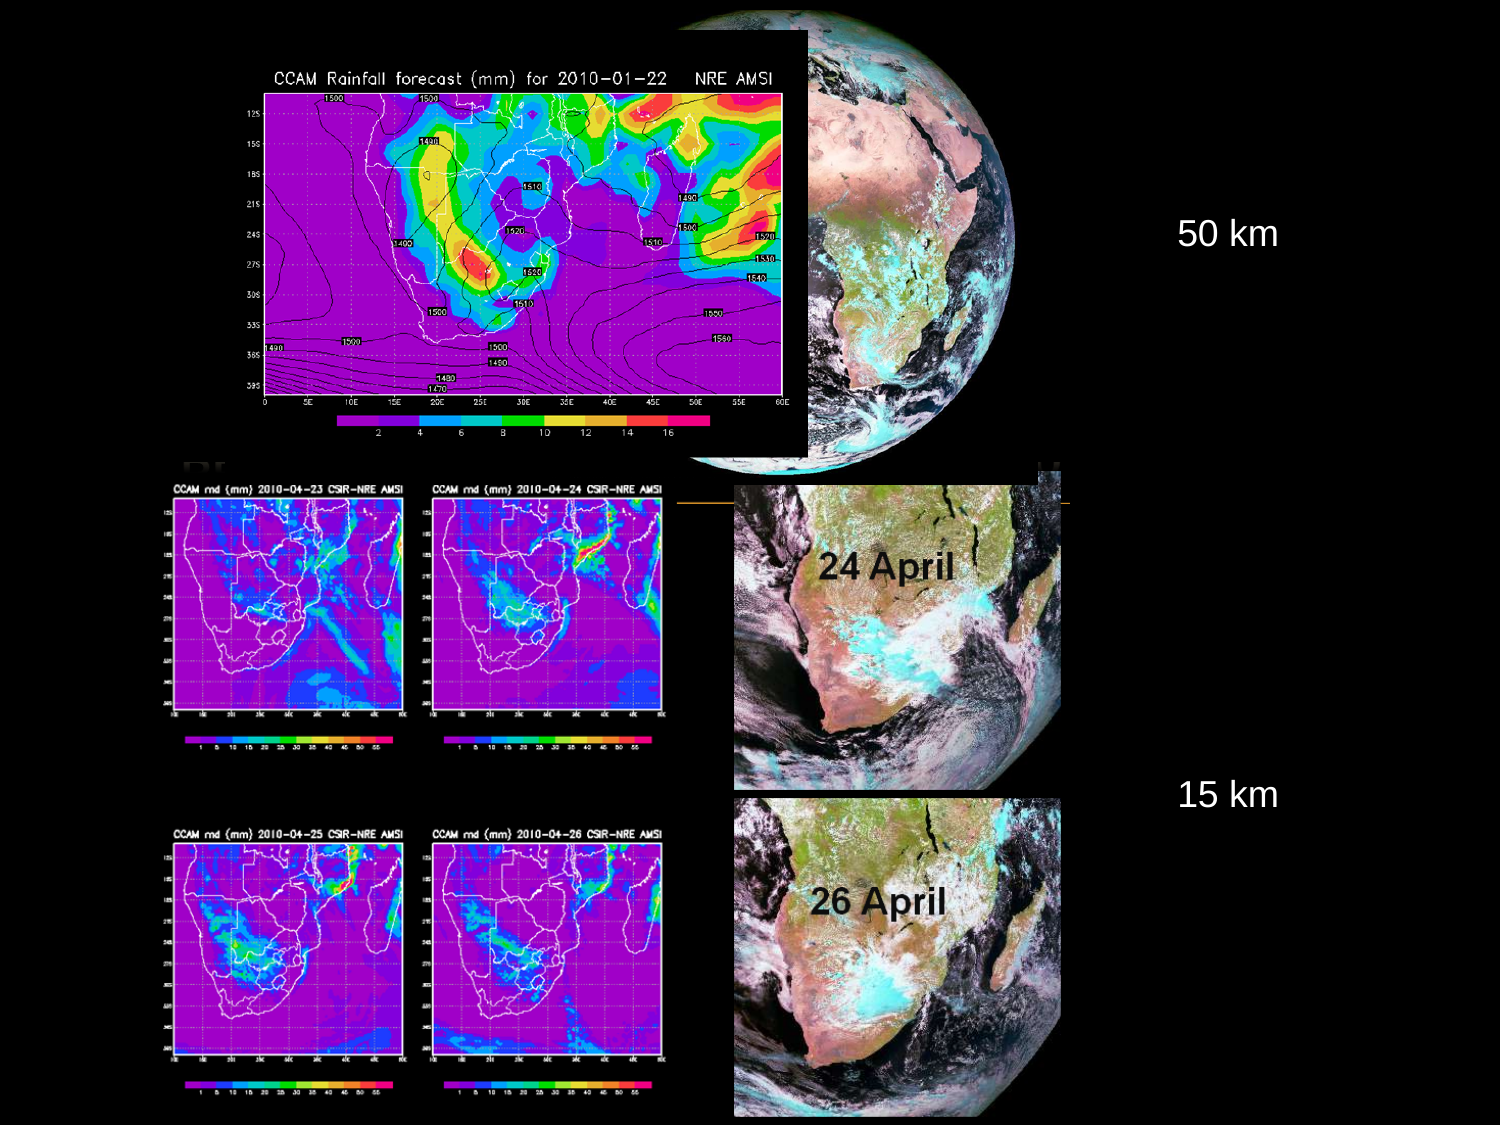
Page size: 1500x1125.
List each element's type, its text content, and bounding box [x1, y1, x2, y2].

text_box 50 km [1162, 201, 1363, 262]
picture [149, 462, 1070, 1125]
text_box 15 km [1162, 762, 1363, 823]
picture [224, 0, 1038, 486]
